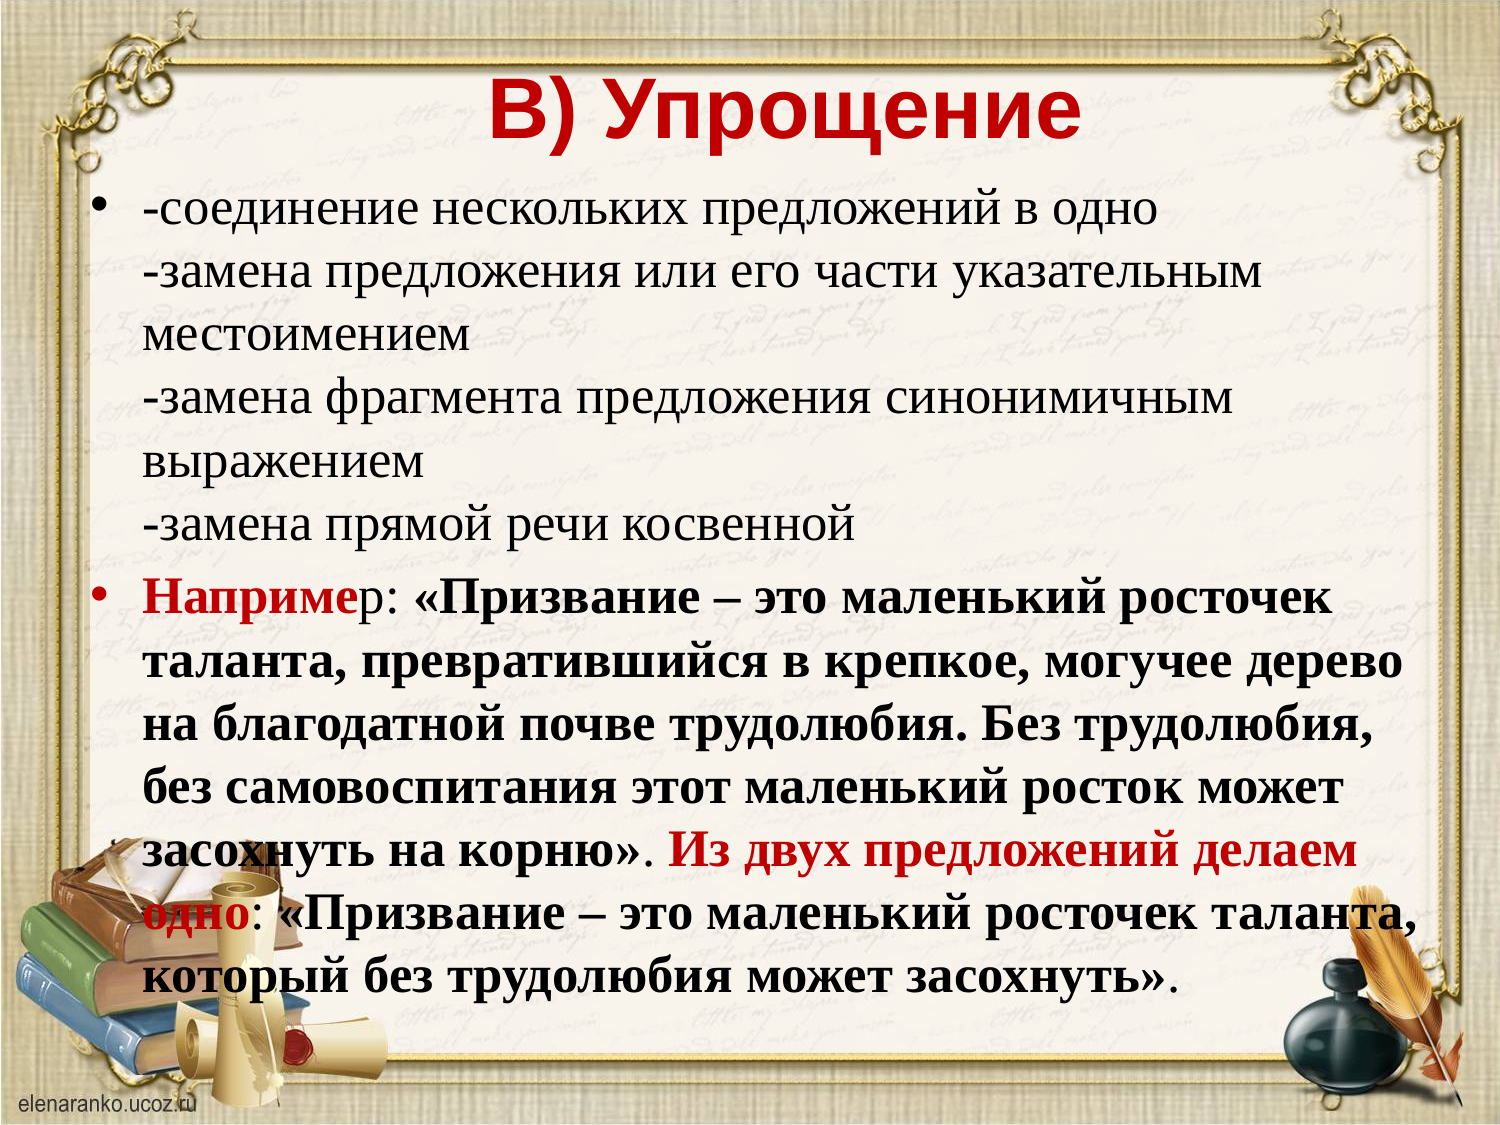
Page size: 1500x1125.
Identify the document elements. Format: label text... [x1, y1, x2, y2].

list -соединение нескольких предложений в одно -замена предложения или его части указательным местоимением -замена фрагмента предложения синонимичным выражением -замена прямой речи косвенной Например: «Призвание – это маленький росточек таланта, превратившийся в крепкое, могучее дерево на благодатной почве трудолюбия. Без трудолюбия, без самовоспитания этот маленький росток может засохнуть на корню». Из двух предложений делаем одно: «Призвание – это маленький росточек таланта, который без трудолюбия может засохнуть». [75, 164, 1465, 1032]
picture [0, 0, 1500, 1125]
title В) Упрощение [75, 45, 1425, 164]
